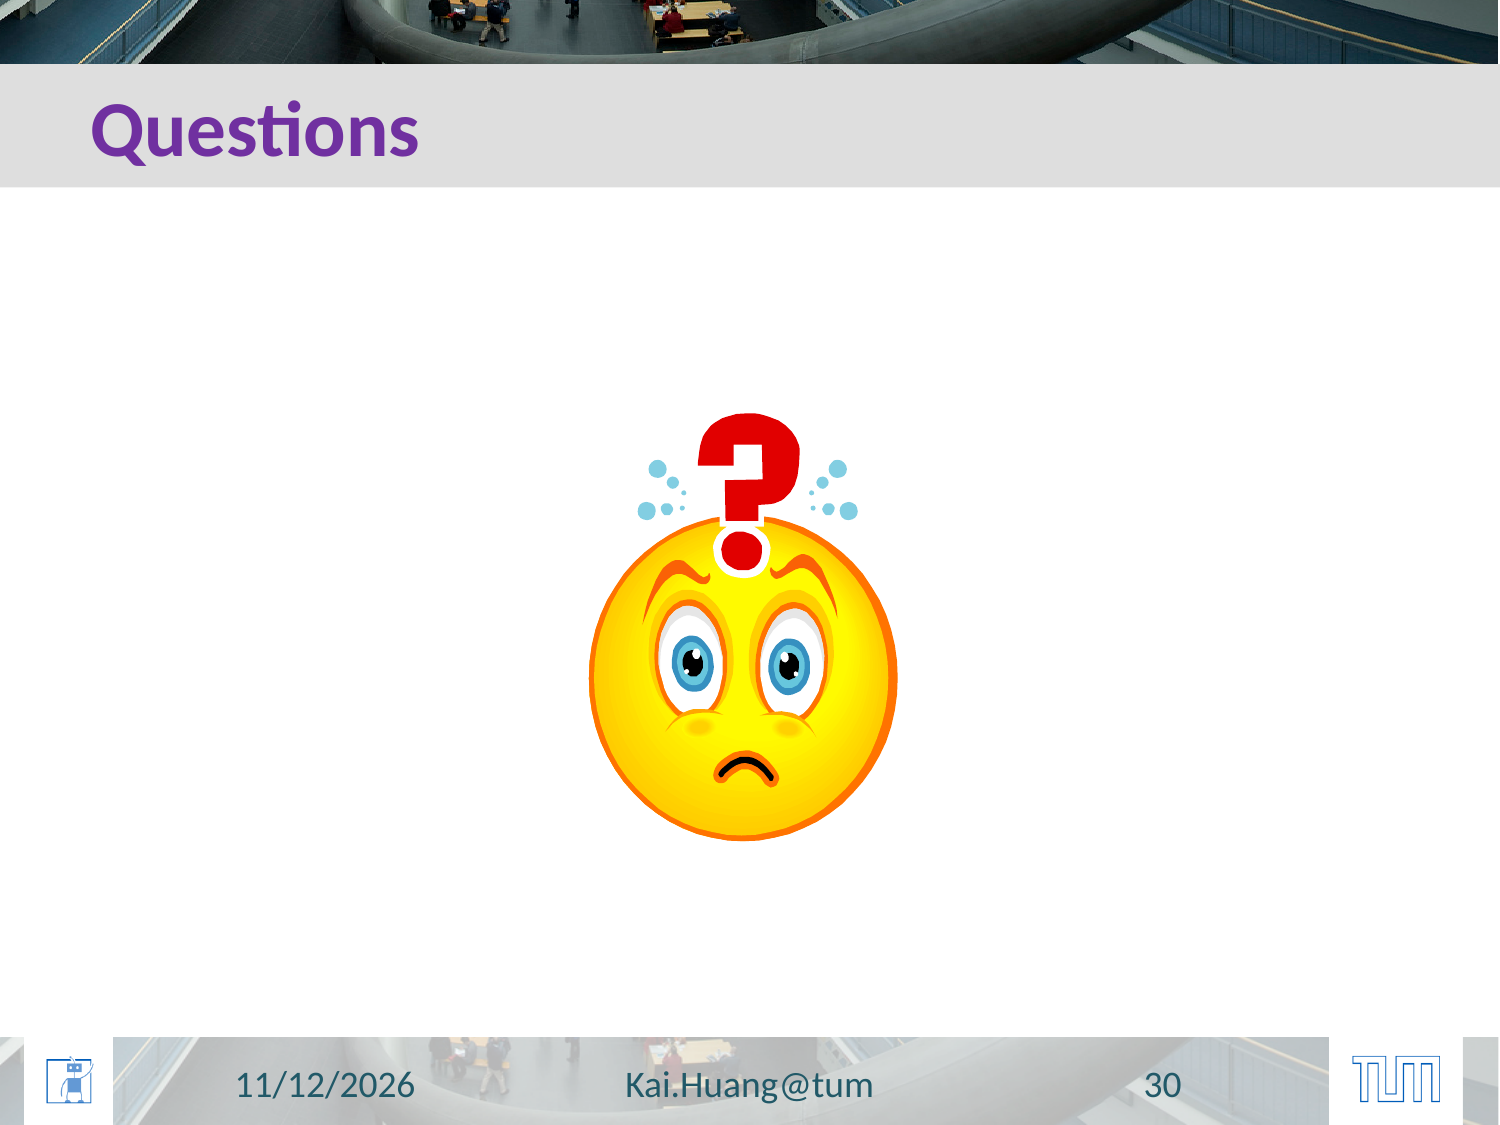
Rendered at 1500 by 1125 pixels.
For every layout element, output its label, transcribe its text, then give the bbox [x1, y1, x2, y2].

picture [0, 1032, 1500, 1125]
slide_number 30 [1012, 1052, 1313, 1113]
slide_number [162, 1052, 488, 1113]
picture [587, 405, 900, 843]
footer Kai.Huang@tum [512, 1052, 988, 1113]
picture [0, 0, 1500, 64]
title Questions [75, 62, 1425, 188]
